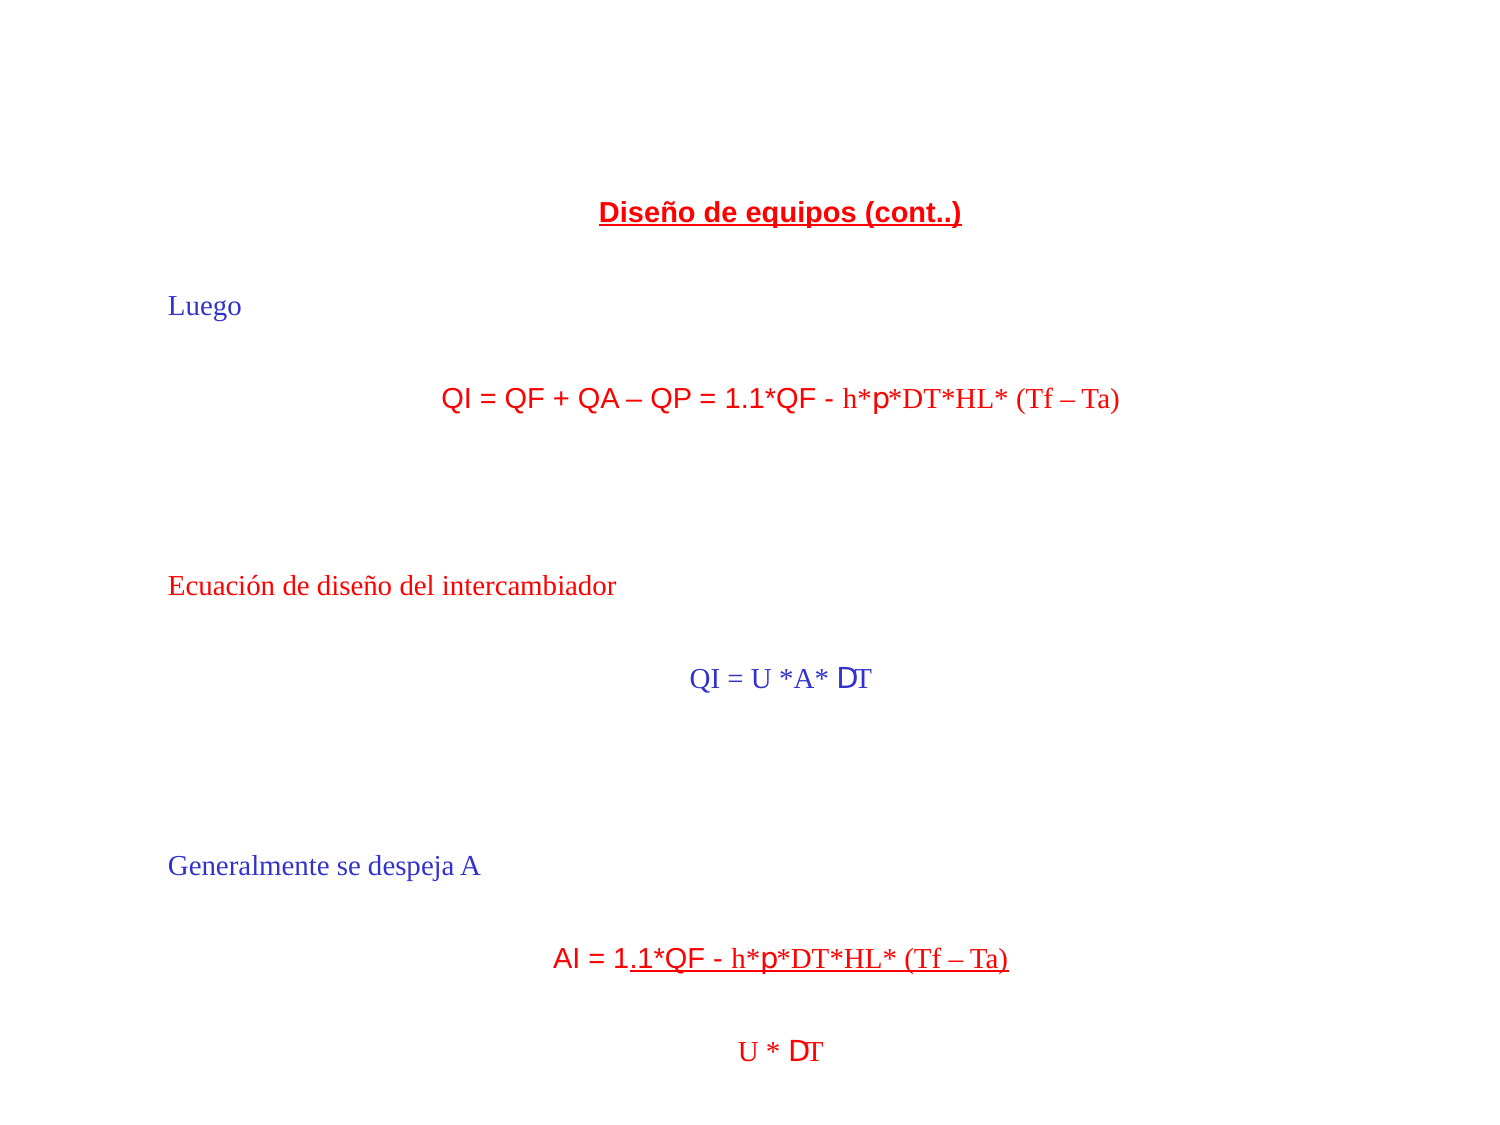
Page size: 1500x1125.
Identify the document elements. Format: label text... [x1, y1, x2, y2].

text_box Diseño de equipos (cont..) Luego QI = QF + QA – QP = 1.1*QF - h*p*DT*HL* (Tf – Ta) Ecuación de diseño del intercambiador QI = U *A* DT Generalmente se despeja A AI = 1.1*QF - h*p*DT*HL* (Tf – Ta) U * DT [58, 152, 1409, 1125]
